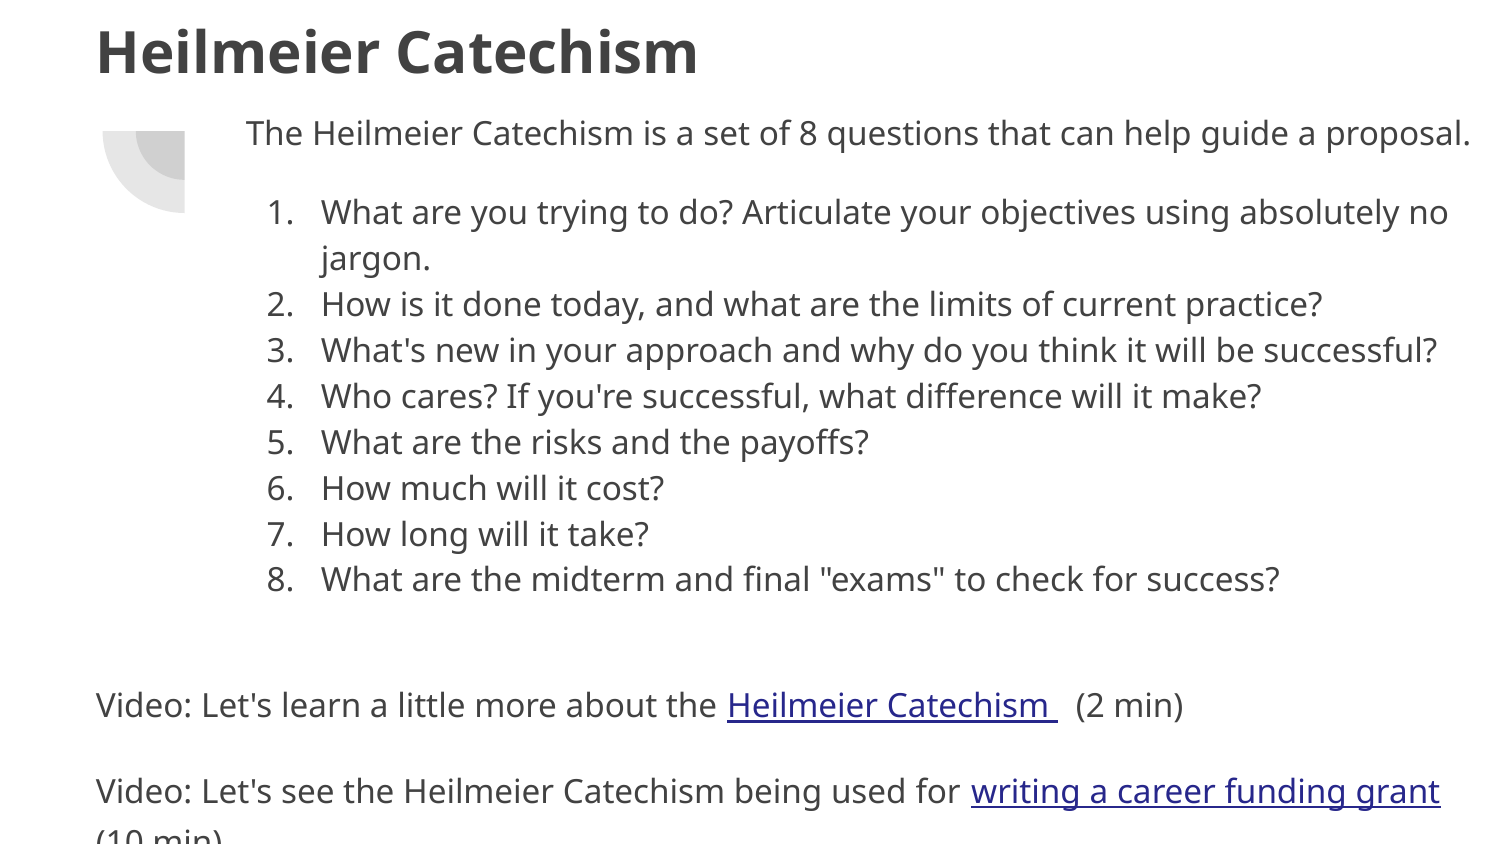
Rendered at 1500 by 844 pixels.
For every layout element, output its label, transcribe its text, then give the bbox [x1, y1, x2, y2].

list The Heilmeier Catechism is a set of 8 questions that can help guide a proposal. What are you trying to do? Articulate your objectives using absolutely no jargon. How is it done today, and what are the limits of current practice? What's new in your approach and why do you think it will be successful? Who cares? If you're successful, what difference will it make? What are the risks and the payoffs? How much will it cost? How long will it take? What are the midterm and final "exams" to check for success? Video: Let's learn a little more about the Heilmeier Catechism (2 min) Video: Let's see the Heilmeier Catechism being used for writing a career funding grant (10 min) [80, 91, 1500, 586]
title Heilmeier Catechism [80, 0, 1235, 91]
